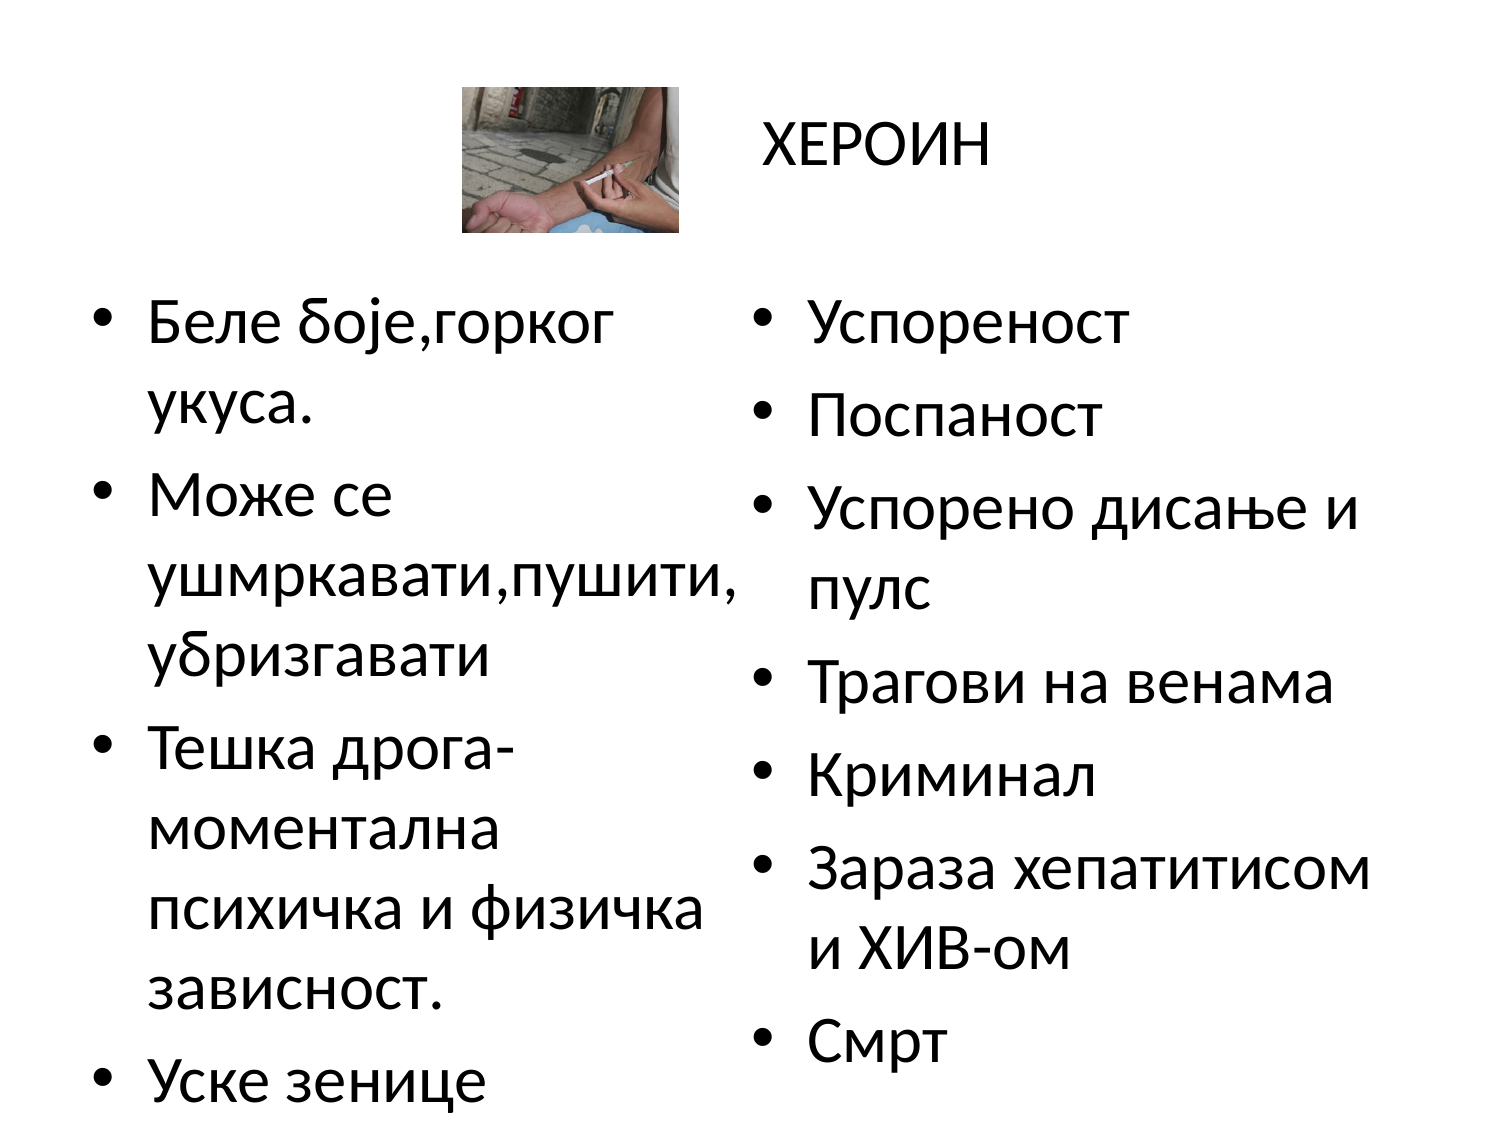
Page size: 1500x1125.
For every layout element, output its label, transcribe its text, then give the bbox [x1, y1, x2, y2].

picture [462, 87, 679, 233]
title ХЕРОИН [74, 44, 1426, 233]
list Беле боје,горког укуса. Може се ушмркавати,пушити,убризгавати Тешка дрога-моментална психичка и физичка зависност. Уске зенице Успореност Поспаност Успорено дисање и пулс Трагови на венама Криминал Зараза хепатитисом и ХИВ-ом Смрт [75, 268, 1427, 1012]
